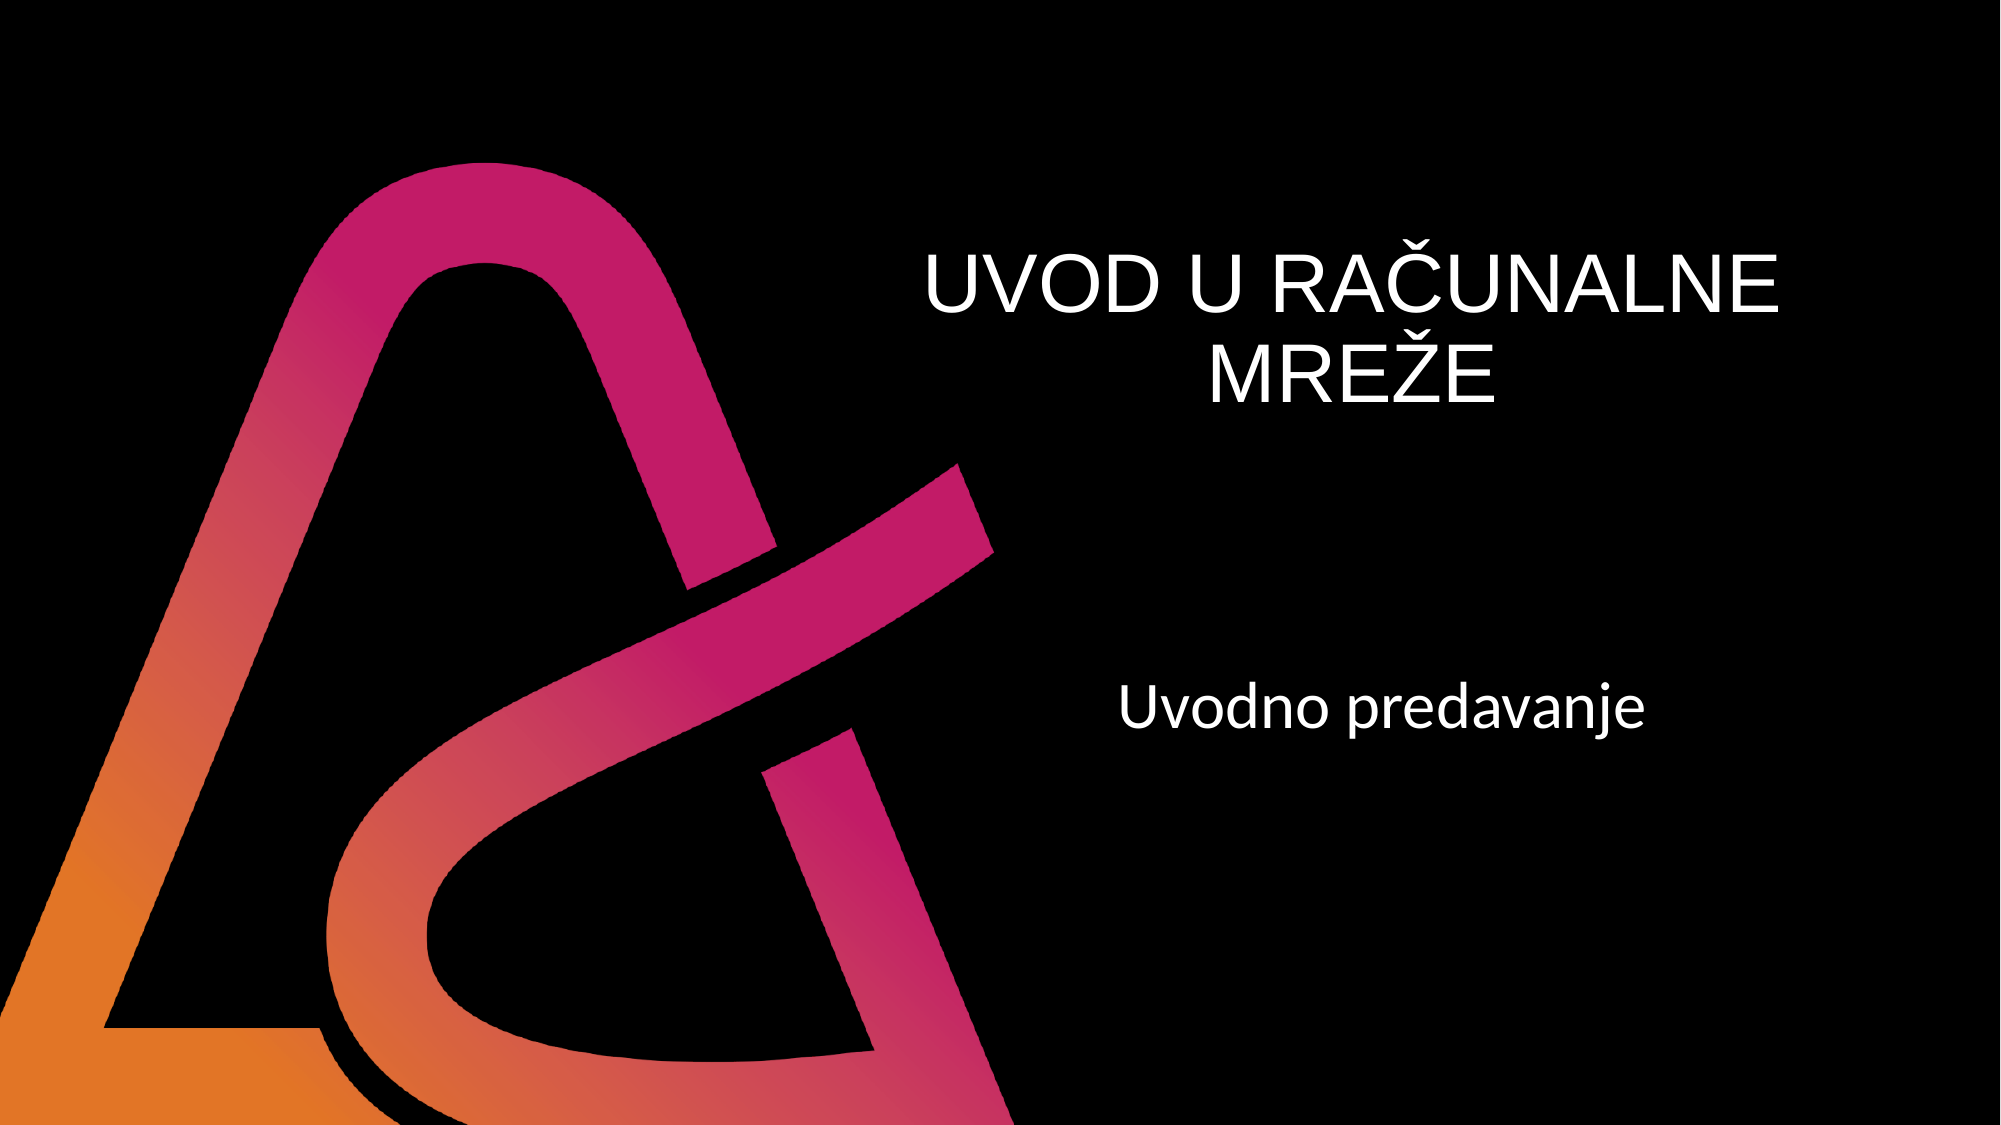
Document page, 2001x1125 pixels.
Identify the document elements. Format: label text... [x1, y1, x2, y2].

text_box Uvodno predavanje [1102, 654, 1663, 750]
picture [0, 143, 1015, 1125]
title UVOD U RAČUNALNE MREŽE [835, 152, 1870, 509]
